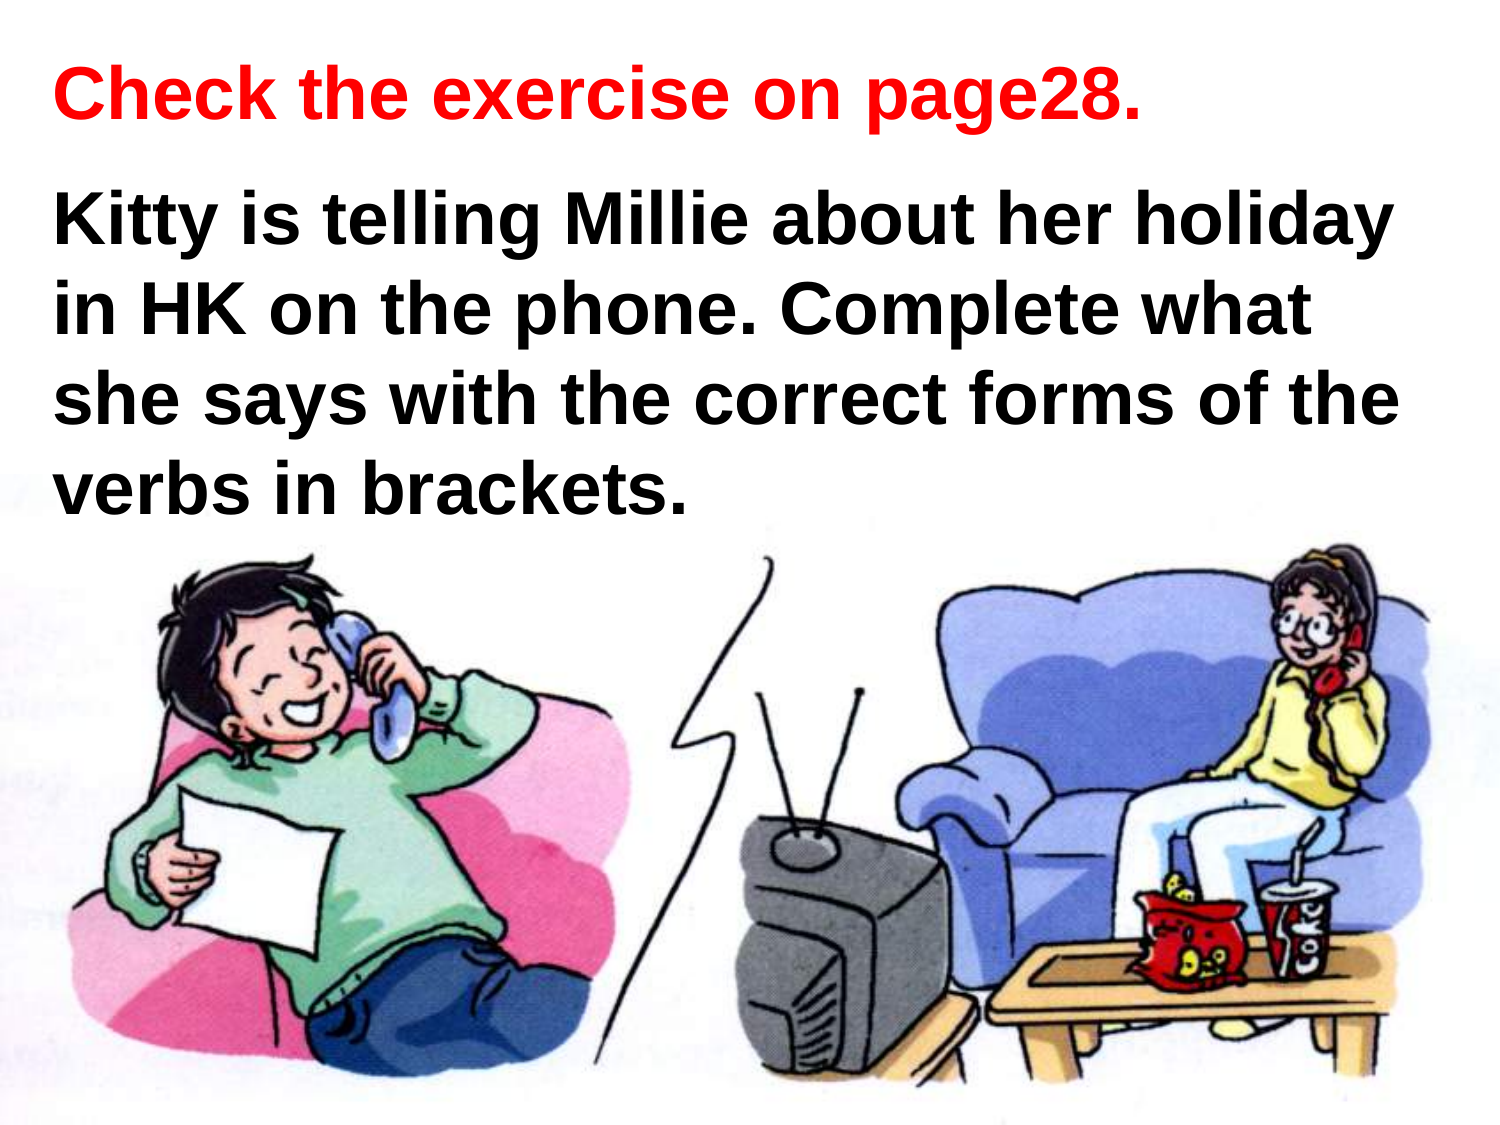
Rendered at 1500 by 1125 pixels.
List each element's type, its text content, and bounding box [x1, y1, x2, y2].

text_box Check the exercise on page28. [37, 37, 1413, 143]
text_box Kitty is telling Millie about her holiday in HK on the phone. Complete what she says with the correct forms of the verbs in brackets. [37, 161, 1456, 474]
picture [0, 474, 1500, 1125]
